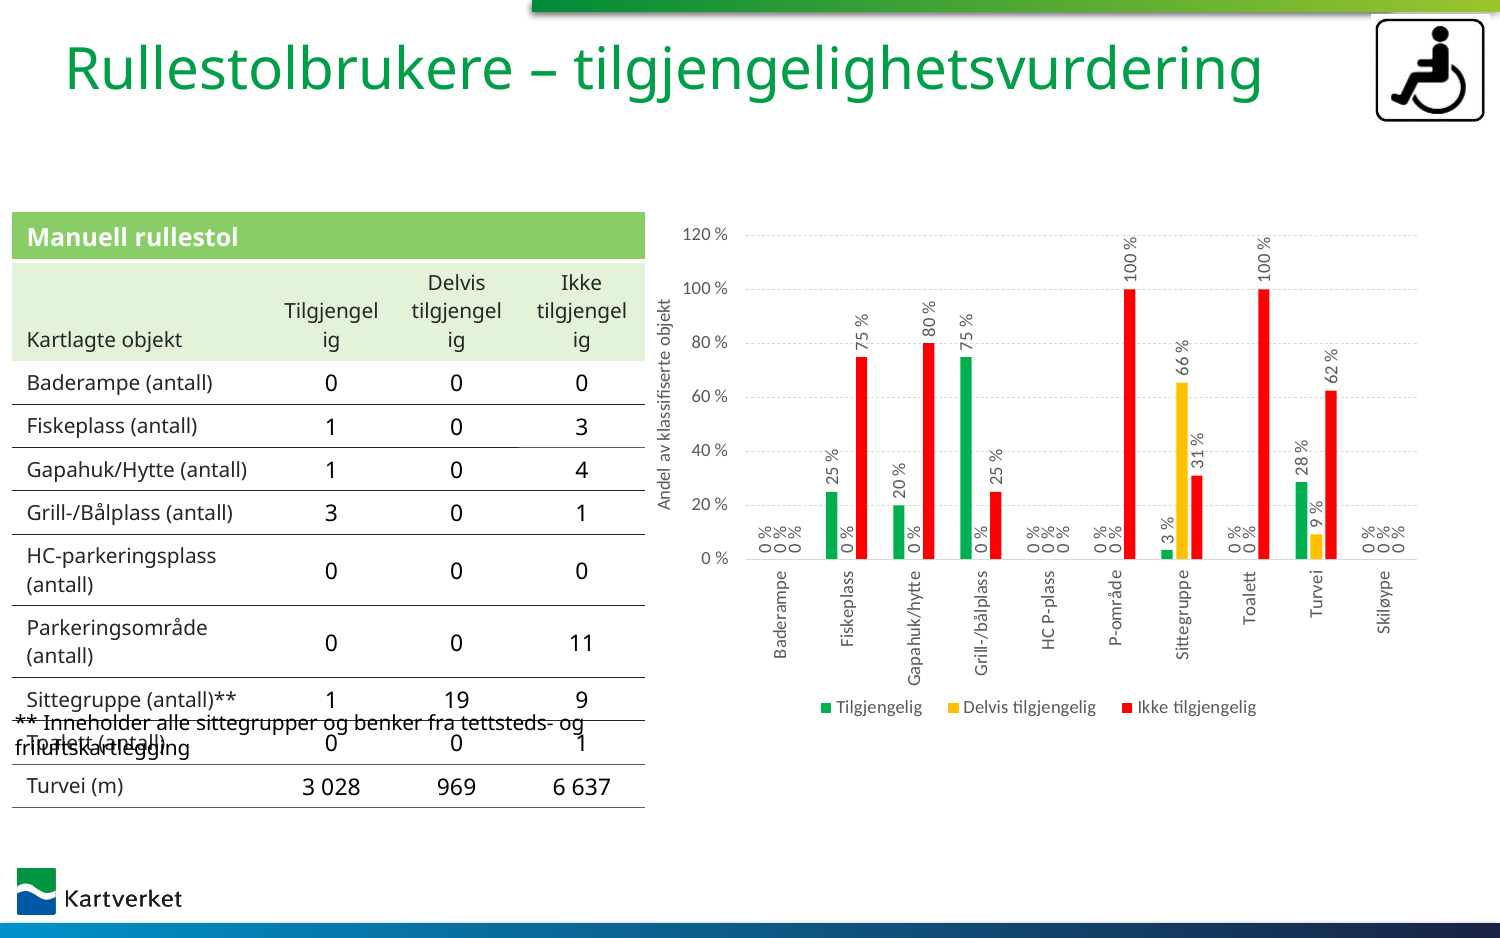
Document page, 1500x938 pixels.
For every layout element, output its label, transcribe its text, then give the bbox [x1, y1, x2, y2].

table_cell 0 [394, 448, 519, 490]
table_cell 0 [269, 606, 394, 677]
table_cell 0 [269, 361, 394, 404]
table_cell Ikke tilgjengelig [519, 263, 638, 361]
table_cell Parkeringsområde (antall) [12, 606, 269, 677]
picture [1371, 13, 1491, 127]
table_cell 0 [394, 606, 519, 677]
table_cell 3 028 [269, 768, 394, 807]
table_cell 1 [269, 405, 394, 447]
table_cell 0 [394, 405, 519, 447]
table_cell 0 [394, 491, 519, 534]
table_cell Fiskeplass (antall) [12, 405, 269, 447]
table_cell 19 [394, 678, 519, 702]
table_cell Turvei (m) [12, 768, 269, 807]
table_cell 0 [519, 361, 638, 404]
table_cell 0 [394, 361, 519, 404]
text_box ** Inneholder alle sittegrupper og benker fra tettsteds- og friluftskartlegging [0, 702, 745, 768]
table_header Manuell rullestol [12, 212, 645, 259]
table_cell 1 [519, 491, 638, 534]
table_cell 4 [519, 448, 638, 490]
table_cell HC-parkeringsplass (antall) [12, 535, 269, 605]
picture [643, 218, 1427, 728]
table_cell Gapahuk/Hytte (antall) [12, 448, 269, 490]
table_cell 0 [394, 535, 519, 605]
table_cell Sittegruppe (antall)** [12, 678, 269, 702]
table_cell Grill-/Bålplass (antall) [12, 491, 269, 534]
table_cell Kartlagte objekt [12, 263, 269, 361]
text_box Rullestolbrukere – tilgjengelighetsvurdering [49, 12, 1372, 109]
table_cell 3 [519, 405, 638, 447]
table_cell 1 [269, 678, 394, 702]
table_cell 969 [394, 768, 519, 807]
table_cell Delvis tilgjengelig [394, 263, 519, 361]
table_cell 11 [519, 606, 638, 677]
table_cell 0 [519, 535, 638, 605]
table_cell 0 [269, 535, 394, 605]
table_cell 1 [269, 448, 394, 490]
table_cell Tilgjengelig [269, 263, 394, 361]
table_cell Baderampe (antall) [12, 361, 269, 404]
table_cell 9 [519, 678, 638, 702]
table_cell 3 [269, 491, 394, 534]
table_cell 6 637 [519, 768, 645, 807]
